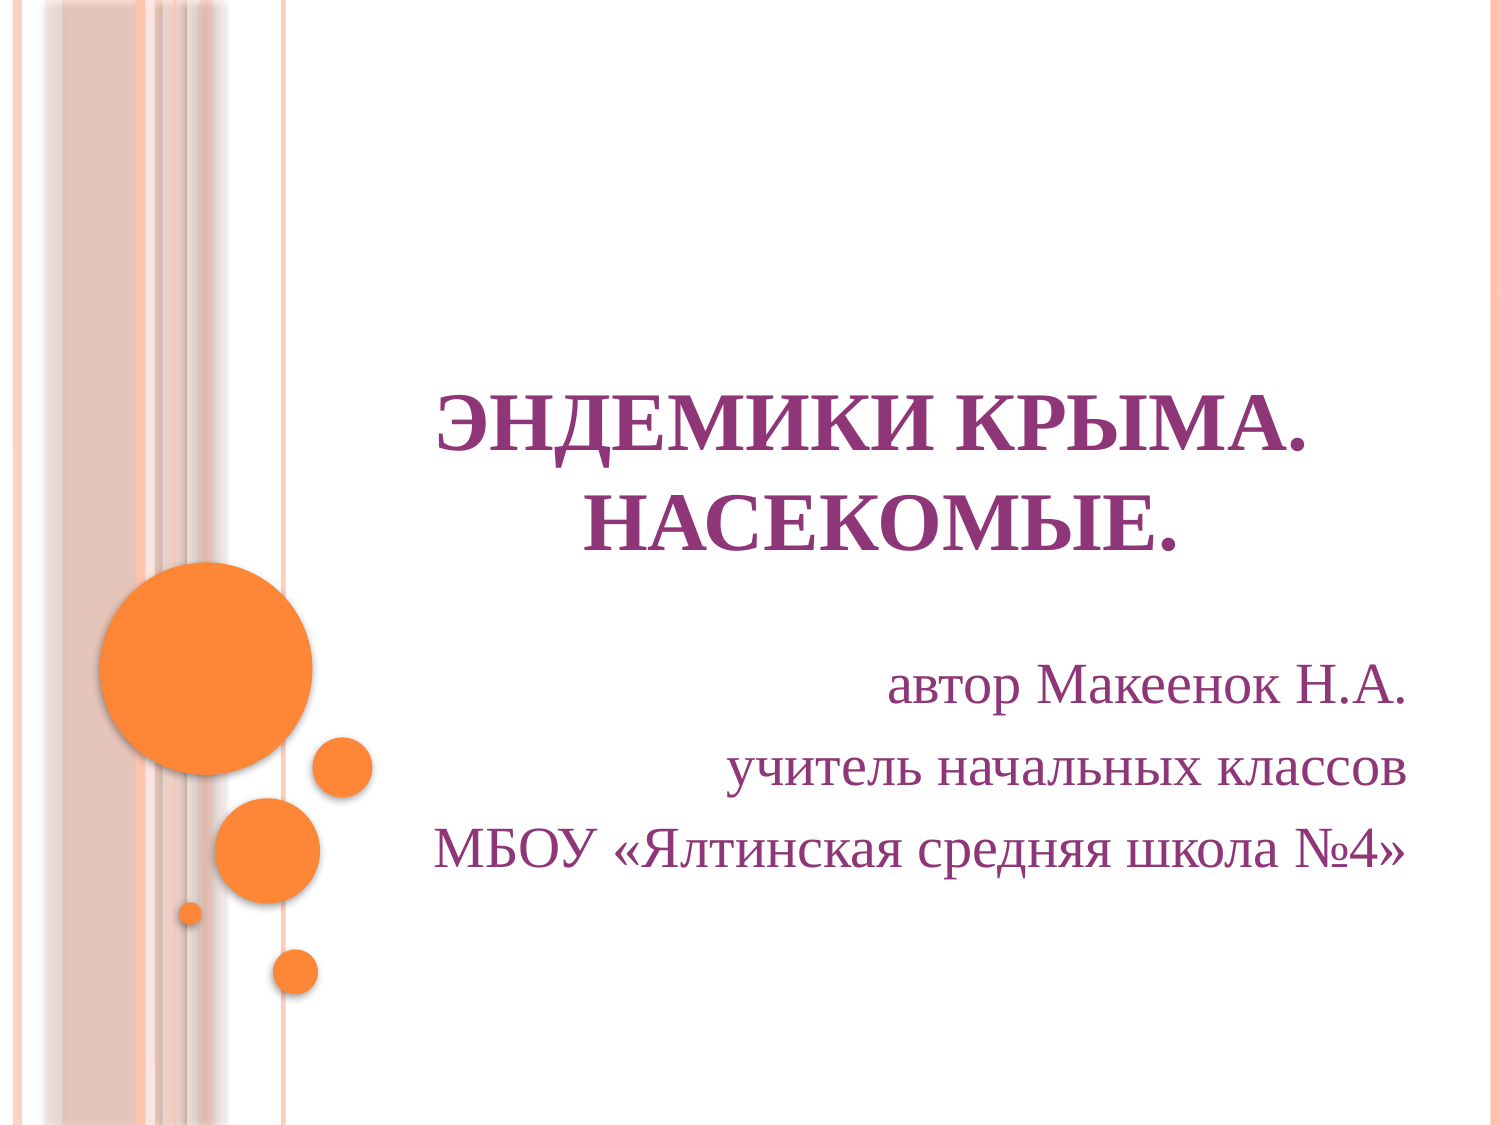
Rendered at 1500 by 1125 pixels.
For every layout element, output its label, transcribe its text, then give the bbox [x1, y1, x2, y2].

subtitle автор Макеенок Н.А. учитель начальных классов МБОУ «Ялтинская средняя школа №4» [225, 637, 1424, 925]
title Эндемики Крыма. Насекомые. [375, 219, 1388, 575]
